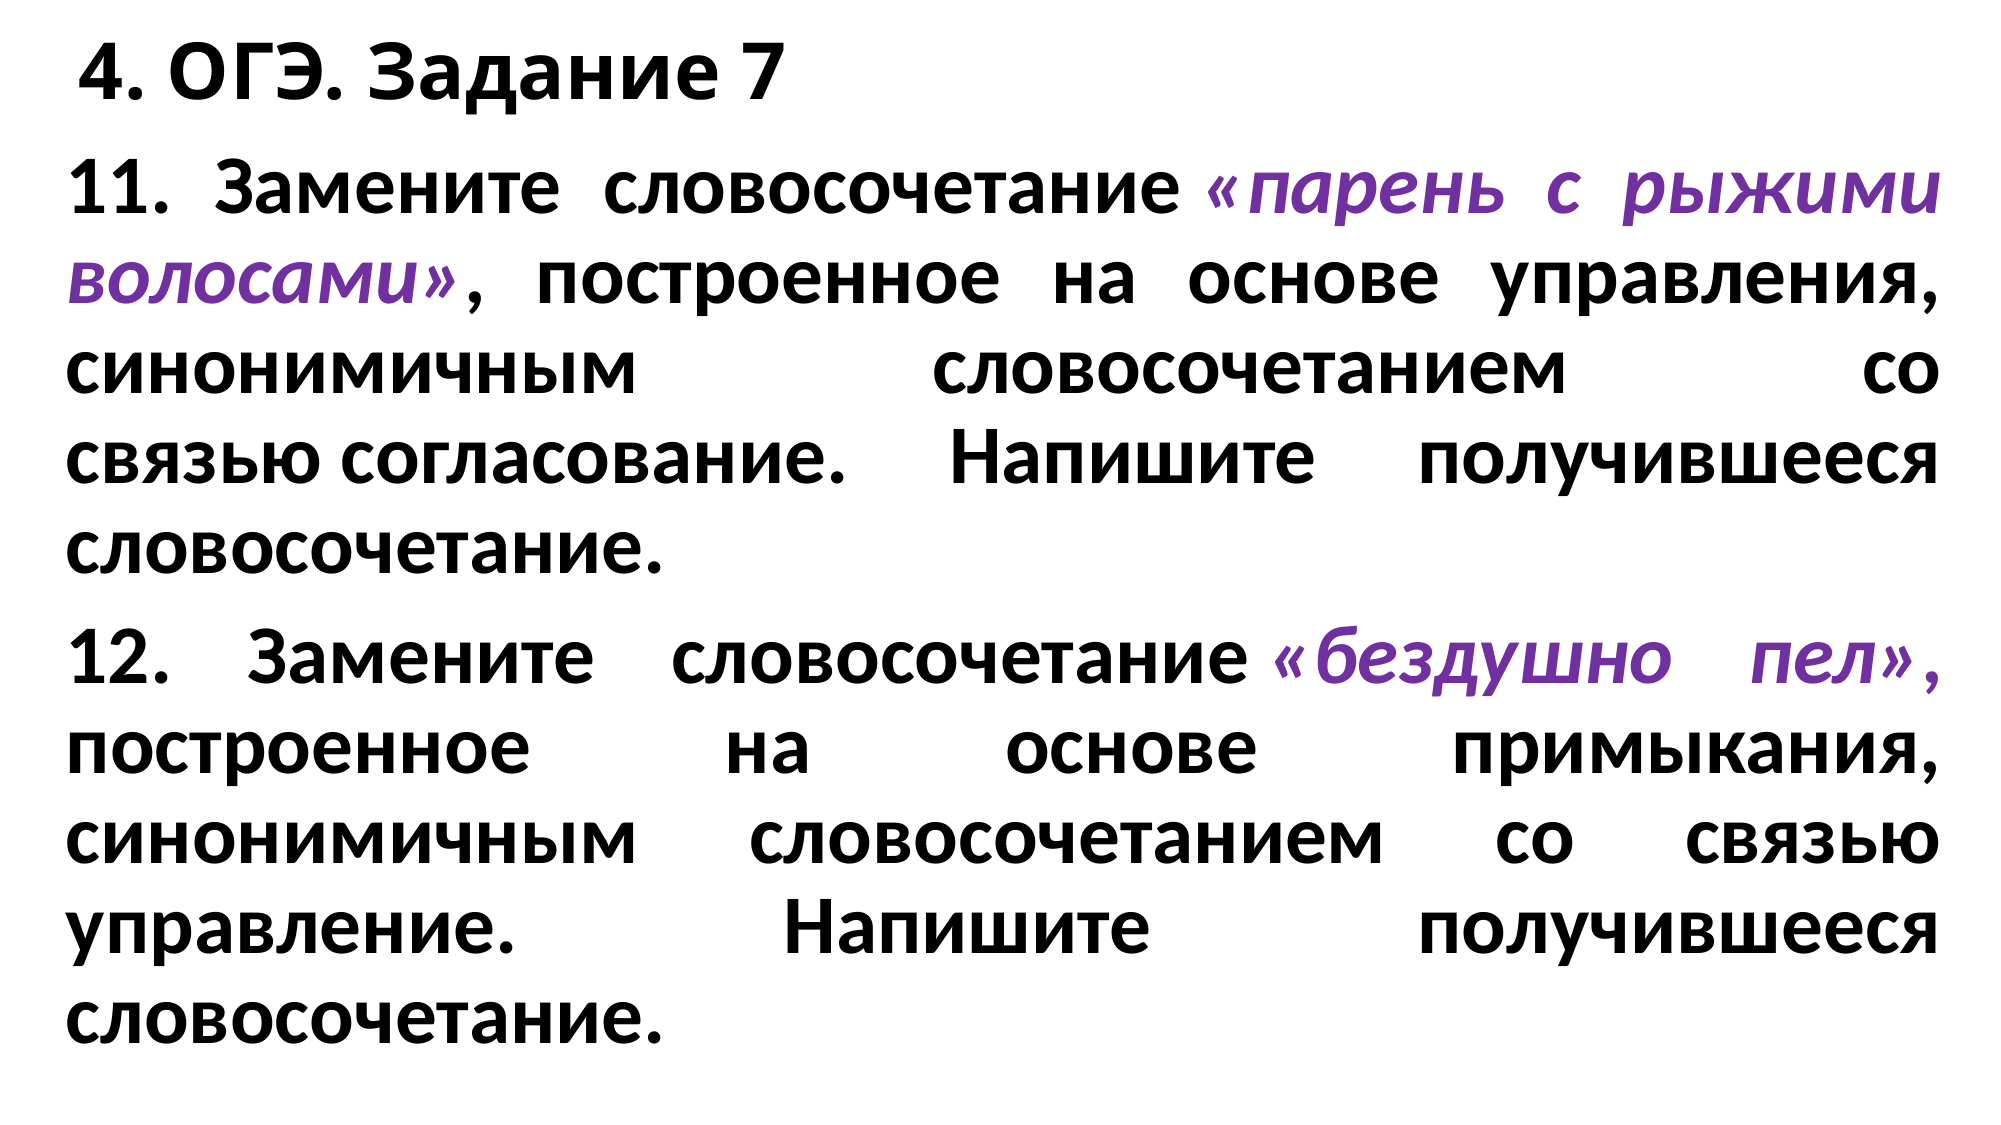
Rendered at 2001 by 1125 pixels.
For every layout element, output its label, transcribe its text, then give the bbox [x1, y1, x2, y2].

list 11. Замените словосочетание «парень с рыжими волосами», построенное на основе управления, синонимичным словосочетанием со связью согласование. Напишите получившееся словосочетание. 12. Замените словосочетание «бездушно пел», построенное на основе примыкания, синонимичным словосочетанием со связью управление. Напишите получившееся словосочетание. [50, 134, 1958, 1075]
title 4. ОГЭ. Задание 7 [63, 23, 1905, 124]
